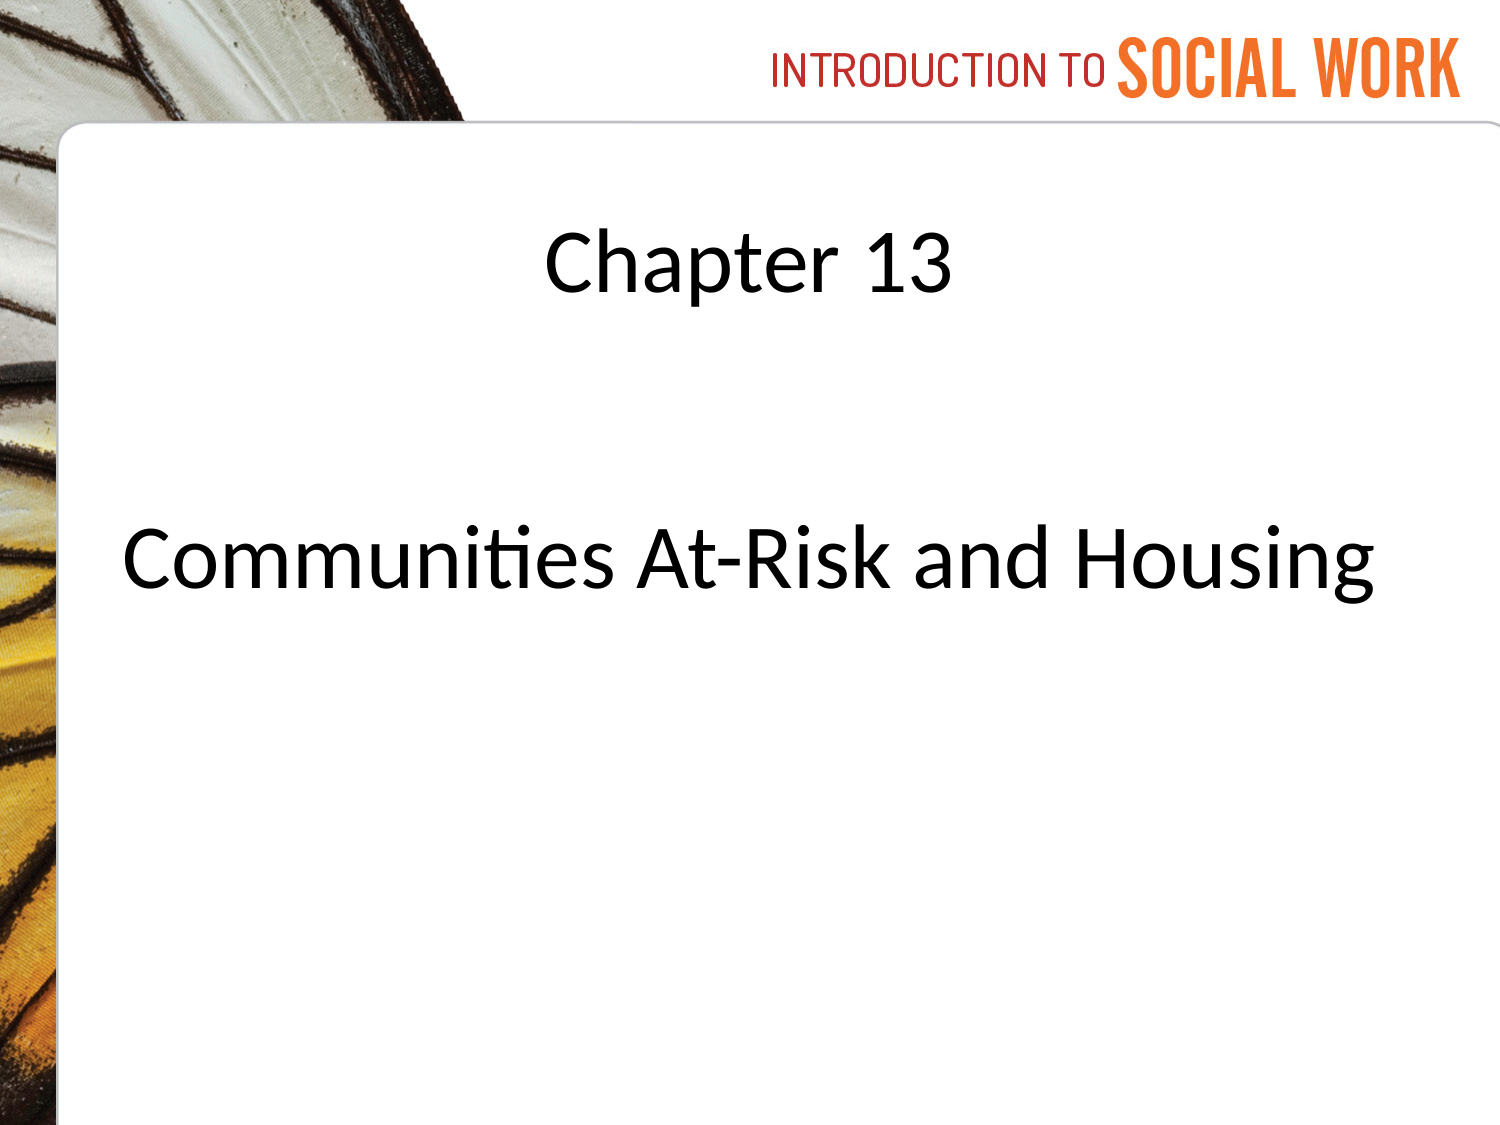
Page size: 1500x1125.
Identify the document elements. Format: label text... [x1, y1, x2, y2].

picture [0, 0, 1500, 1125]
list Communities At-Risk and Housing [75, 262, 1425, 1005]
title Chapter 13 [75, 162, 1425, 262]
